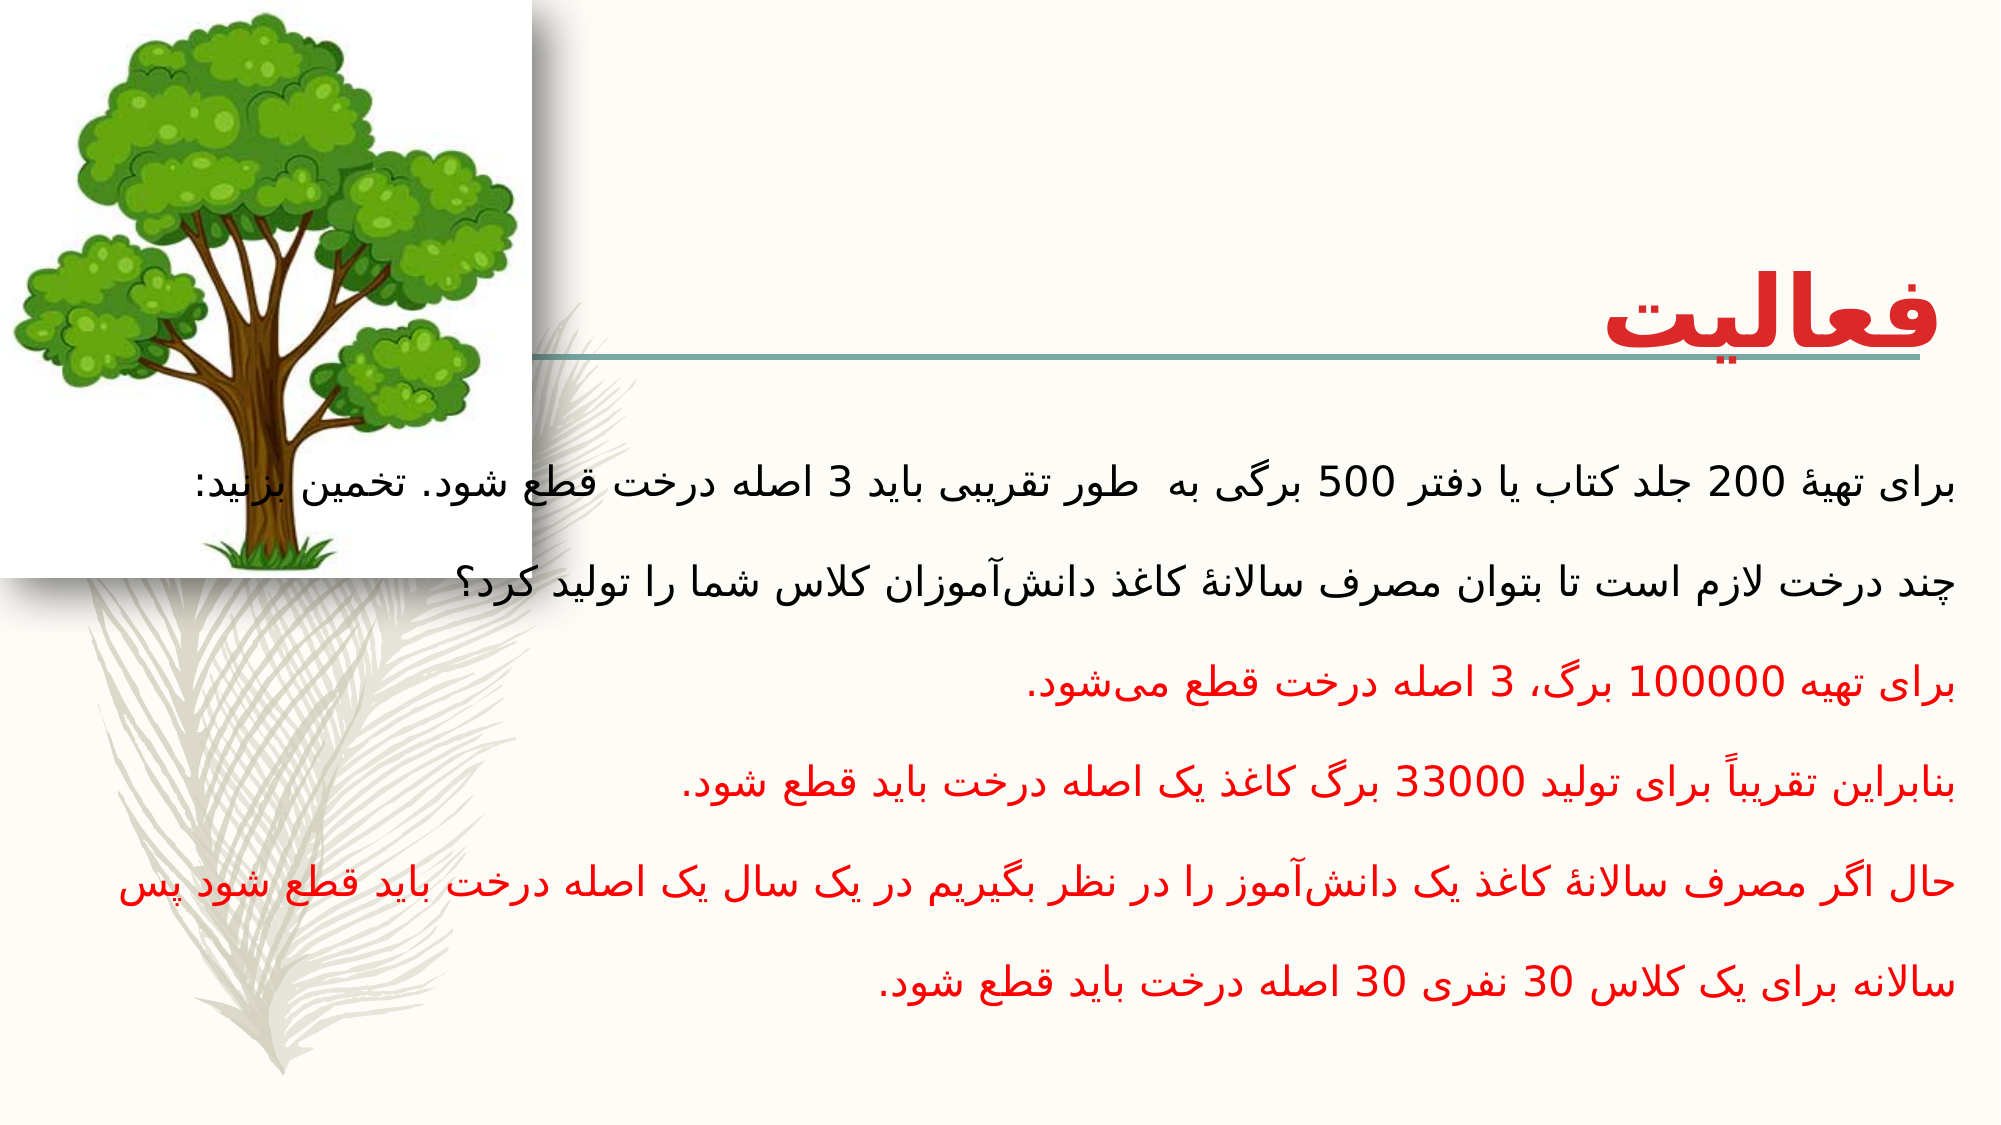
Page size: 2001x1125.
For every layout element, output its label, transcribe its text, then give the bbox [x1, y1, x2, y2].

text_box فعالیت [1551, 240, 1960, 376]
picture [0, 0, 532, 578]
text_box برای تهیه‌ٔ 200 جلد کتاب یا دفتر 500 برگی به طور تقریبی باید 3 اصله درخت قطع شود. تخمین بزنید: چند درخت لازم است تا بتوان مصرف سالانه‌ٔ‌ کاغذ دانش‌آموزان کلاس شما را تولید کرد؟ برای تهیه 100000 برگ، 3 اصله درخت قطع می‌شود. بنابراین تقریباً برای تولید 33000 برگ کاغذ یک اصله درخت باید قطع شود. حال اگر مصرف سالانه‌ٔ کاغذ یک دانش‌آموز را در نظر بگیریم در یک سال یک اصله درخت باید قطع شود پس سالانه برای یک کلاس 30 نفری 30 اصله درخت باید قطع شود. [47, 397, 1973, 1013]
